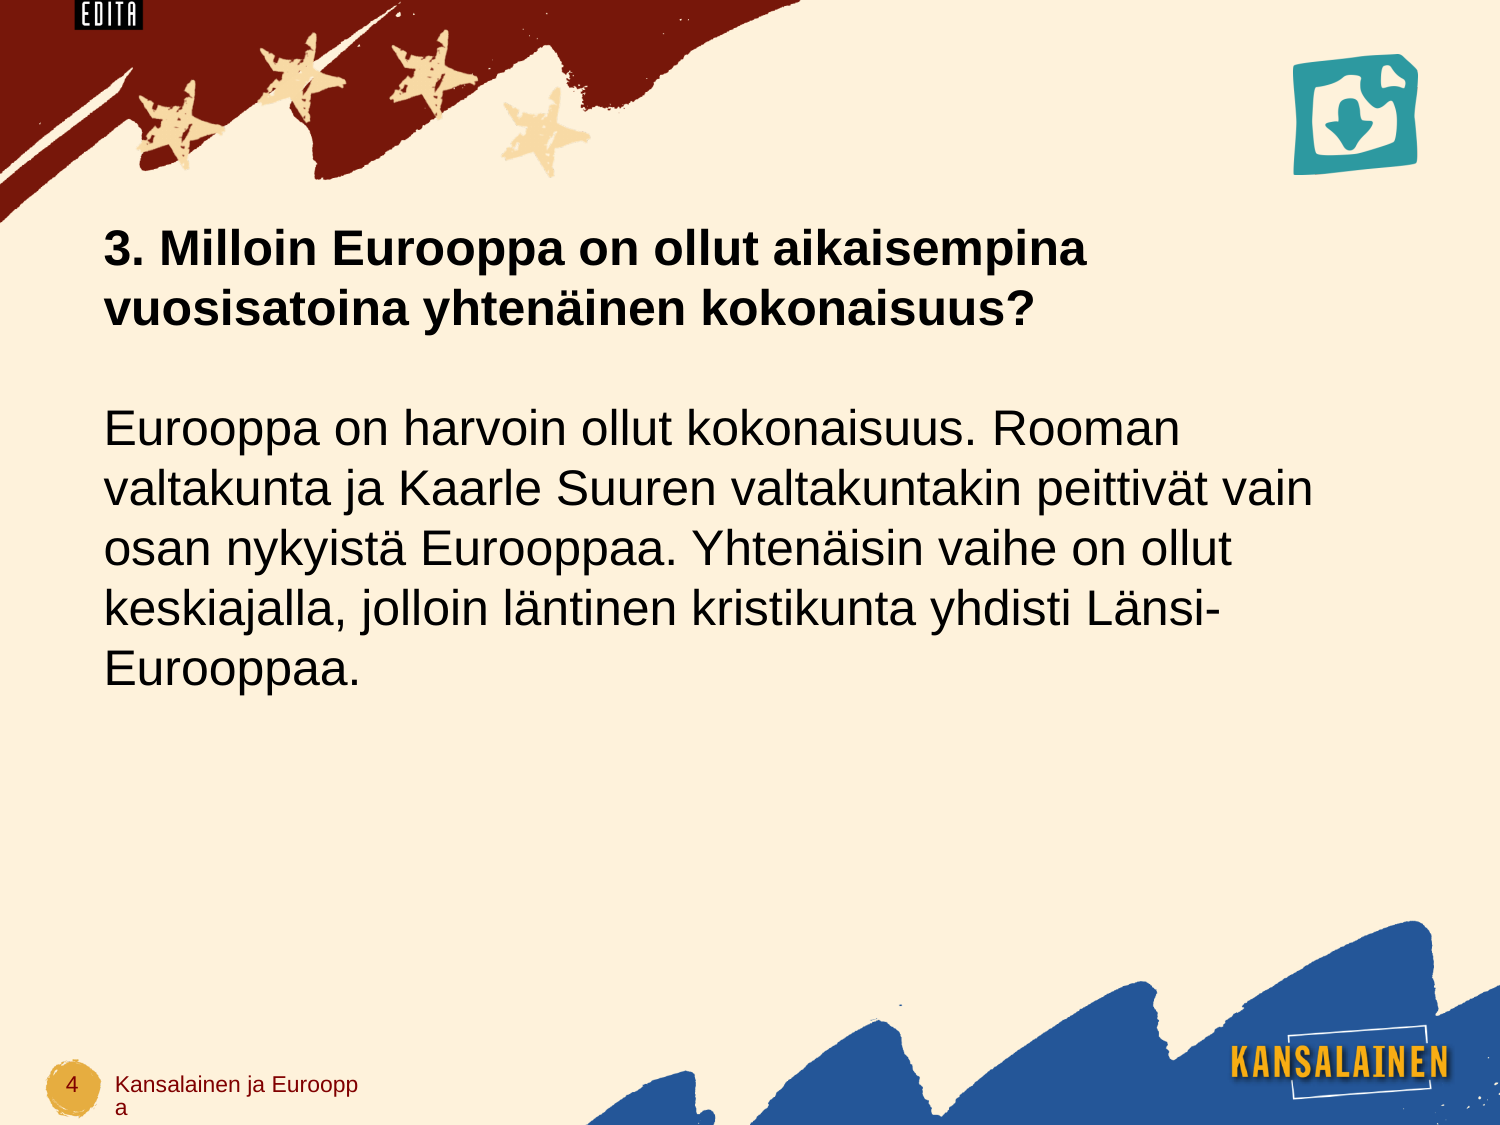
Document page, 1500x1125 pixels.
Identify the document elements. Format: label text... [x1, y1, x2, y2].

picture [0, 0, 1500, 1125]
text_box 3. Milloin Eurooppa on ollut aikaisempina vuosisatoina yhtenäinen kokonaisuus? Eurooppa on harvoin ollut kokonaisuus. Rooman valtakunta ja Kaarle Suuren valtakuntakin peittivät vain osan nykyistä Eurooppaa. Yhtenäisin vaihe on ollut keskiajalla, jolloin läntinen kristikunta yhdisti Länsi-Eurooppaa. [88, 147, 1388, 703]
footer Kansalainen ja Eurooppa [99, 1062, 376, 1125]
slide_number 4 [37, 1062, 99, 1125]
